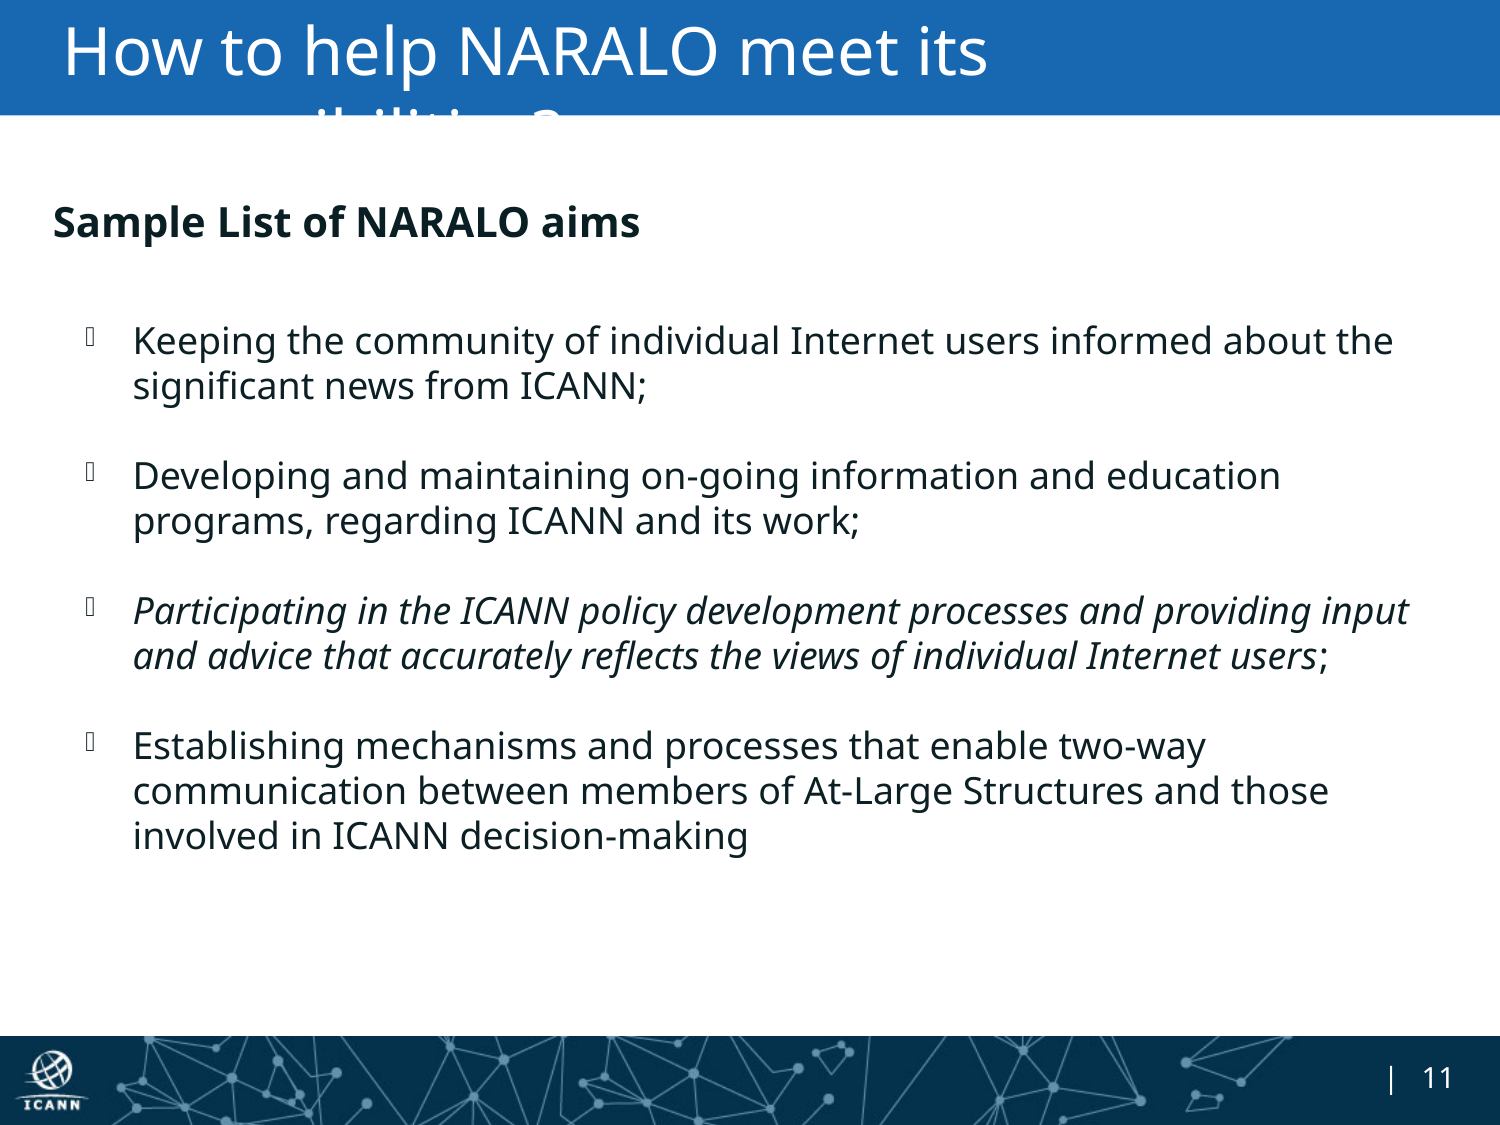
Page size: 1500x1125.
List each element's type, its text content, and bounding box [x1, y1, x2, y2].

picture [0, 1036, 1500, 1125]
text_box Keeping the community of individual Internet users informed about the significant news from ICANN; Developing and maintaining on-going information and education programs, regarding ICANN and its work; Participating in the ICANN policy development processes and providing input and advice that accurately reflects the views of individual Internet users; Establishing mechanisms and processes that enable two-way communication between members of At-Large Structures and those involved in ICANN decision-making [70, 309, 1434, 910]
title How to help NARALO meet its responsibilities? [0, 0, 1500, 116]
text_box Sample List of NARALO aims [38, 188, 656, 254]
